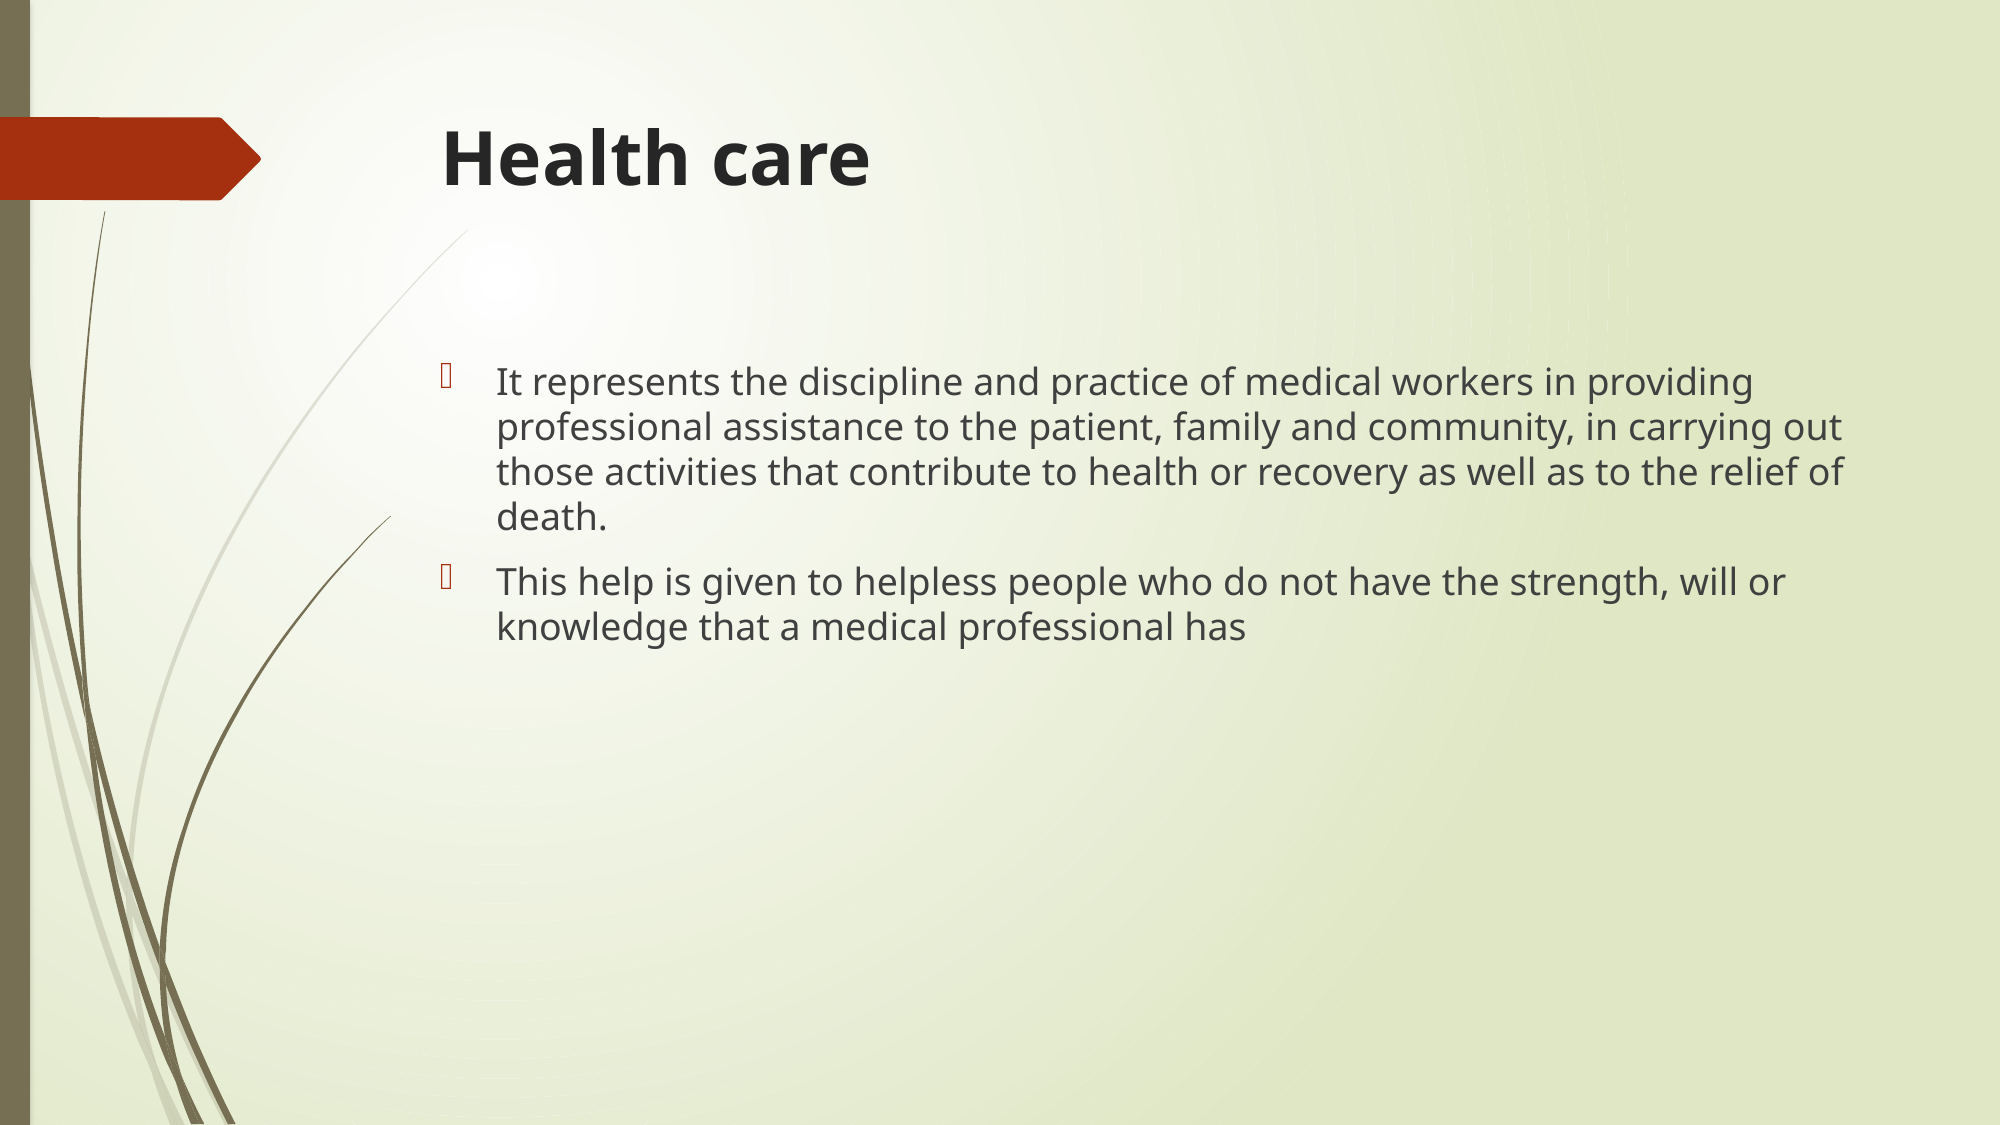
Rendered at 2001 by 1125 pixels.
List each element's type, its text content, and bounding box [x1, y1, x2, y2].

title Health care [425, 102, 1888, 313]
list It represents the discipline and practice of medical workers in providing professional assistance to the patient, family and community, in carrying out those activities that contribute to health or recovery as well as to the relief of death. This help is given to helpless people who do not have the strength, will or knowledge that a medical professional has [424, 350, 1888, 970]
